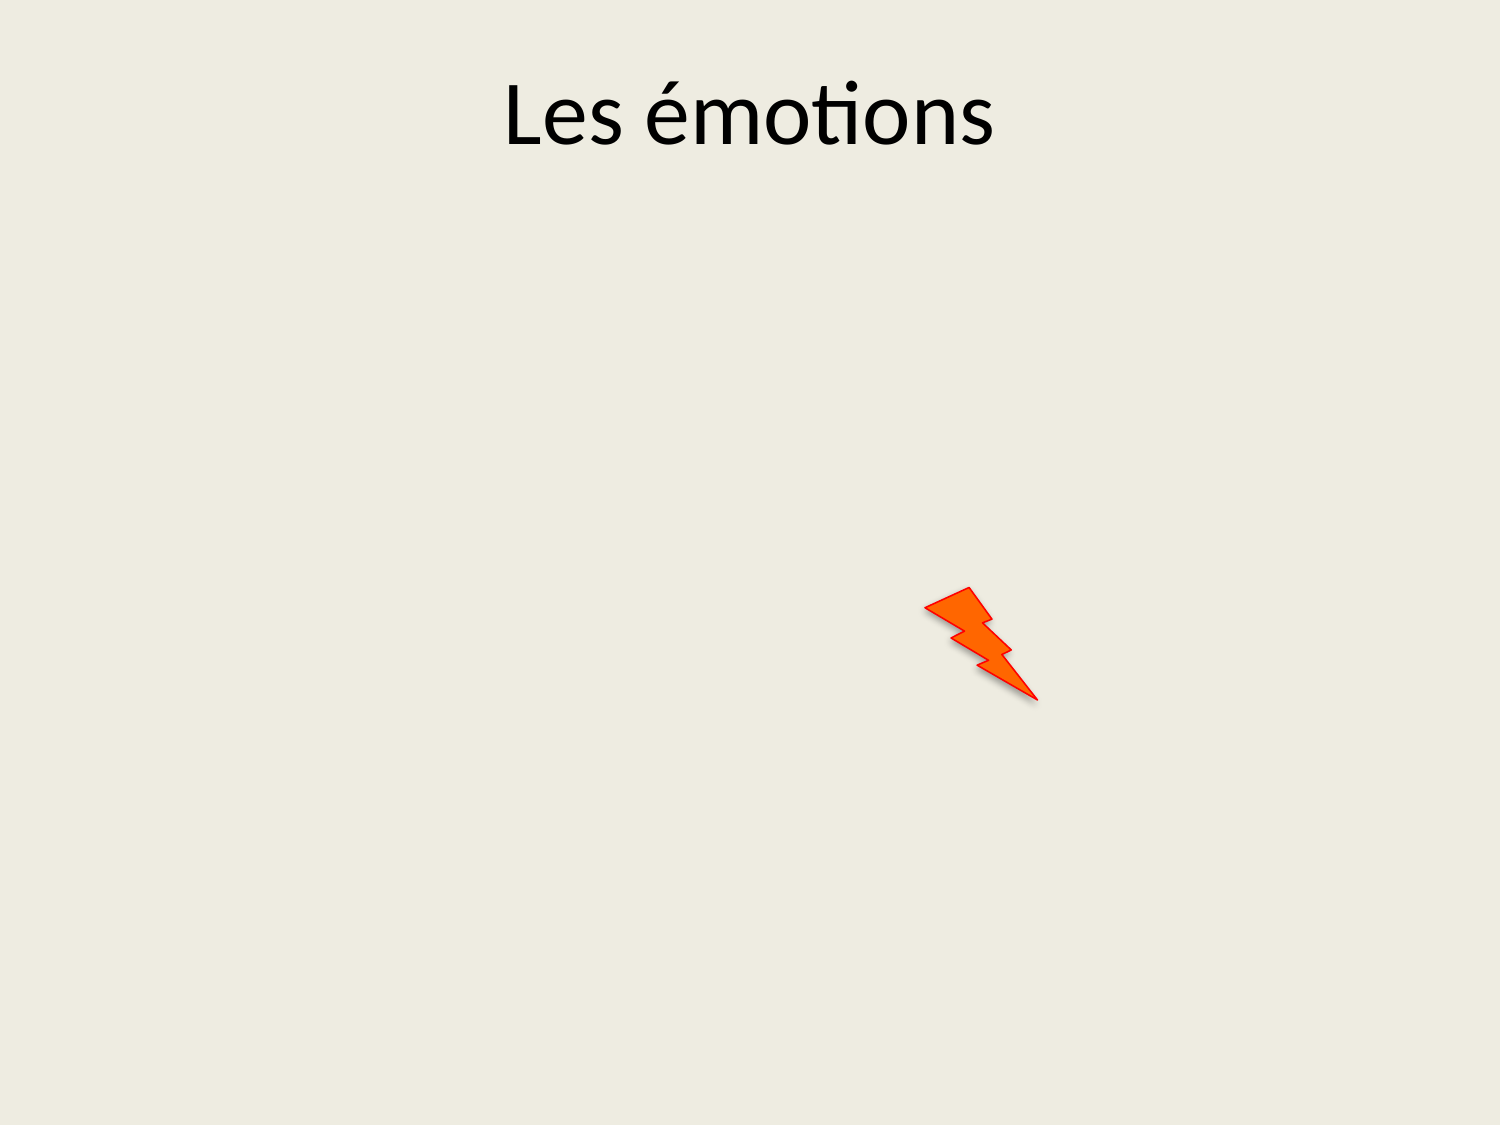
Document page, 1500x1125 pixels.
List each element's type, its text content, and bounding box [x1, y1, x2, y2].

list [74, 262, 1426, 1006]
title Les émotions [75, 45, 1425, 233]
